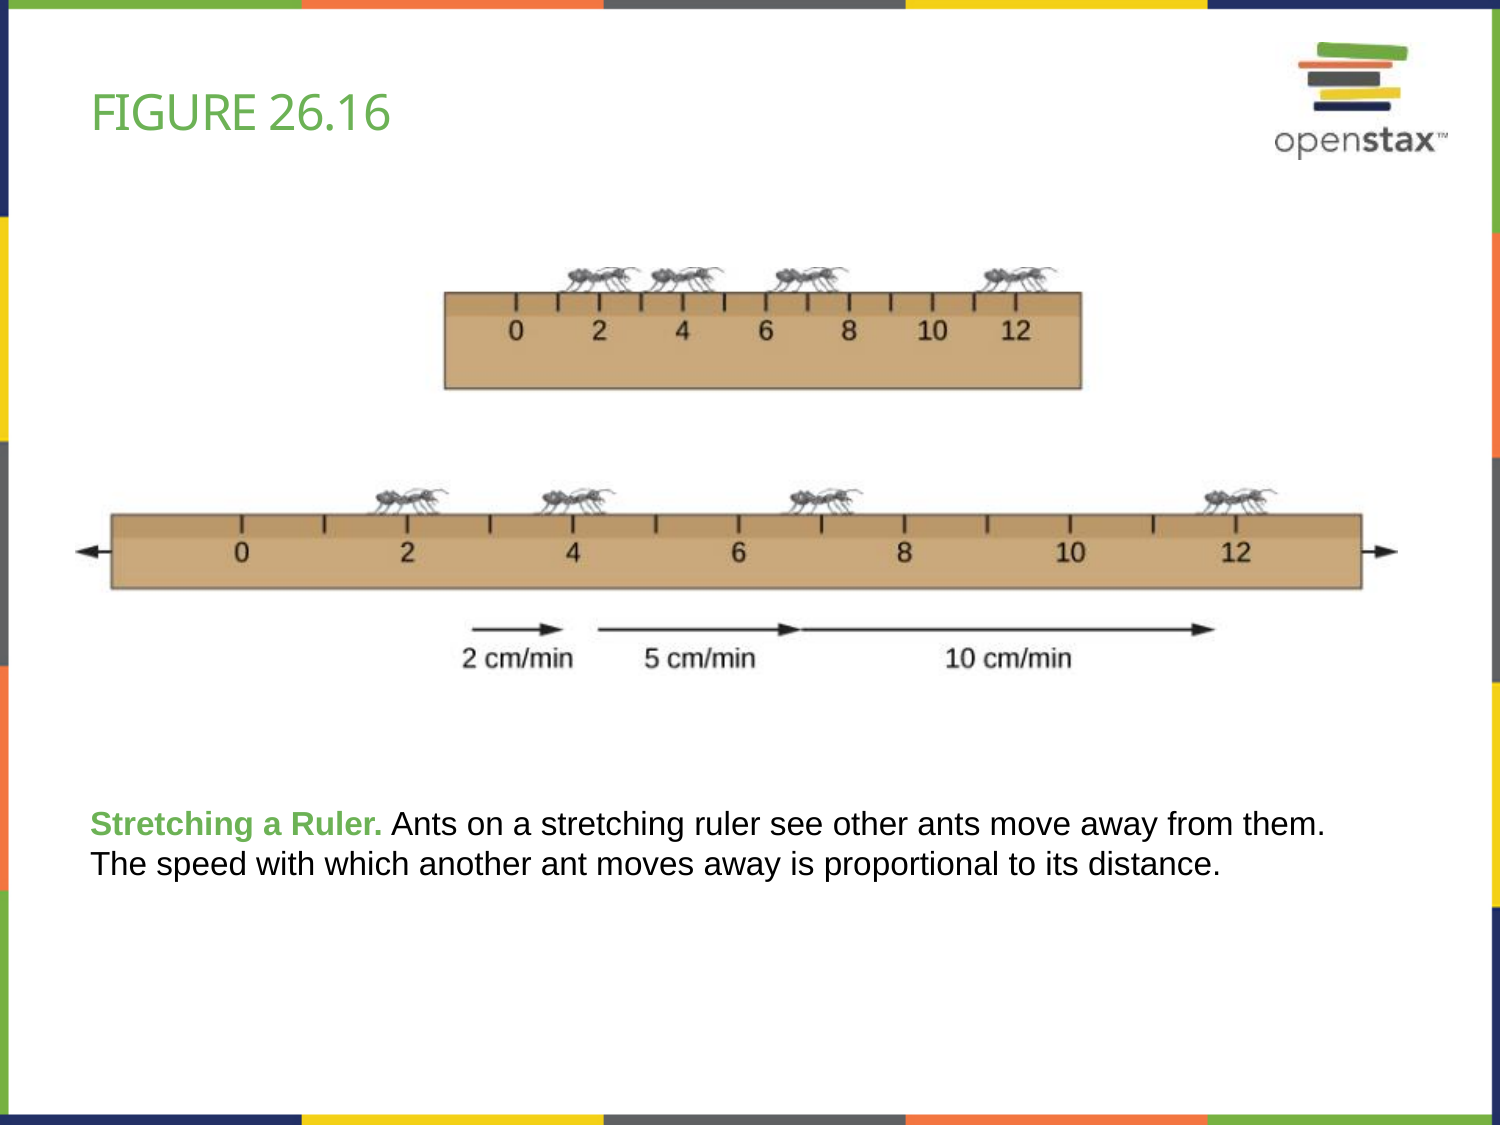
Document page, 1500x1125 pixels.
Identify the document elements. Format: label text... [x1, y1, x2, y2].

picture [0, 0, 1500, 1125]
list Stretching a Ruler. Ants on a stretching ruler see other ants move away from them. The speed with which another ant moves away is proportional to its distance. [75, 794, 1398, 986]
title Figure 26.16 [75, 39, 1275, 148]
